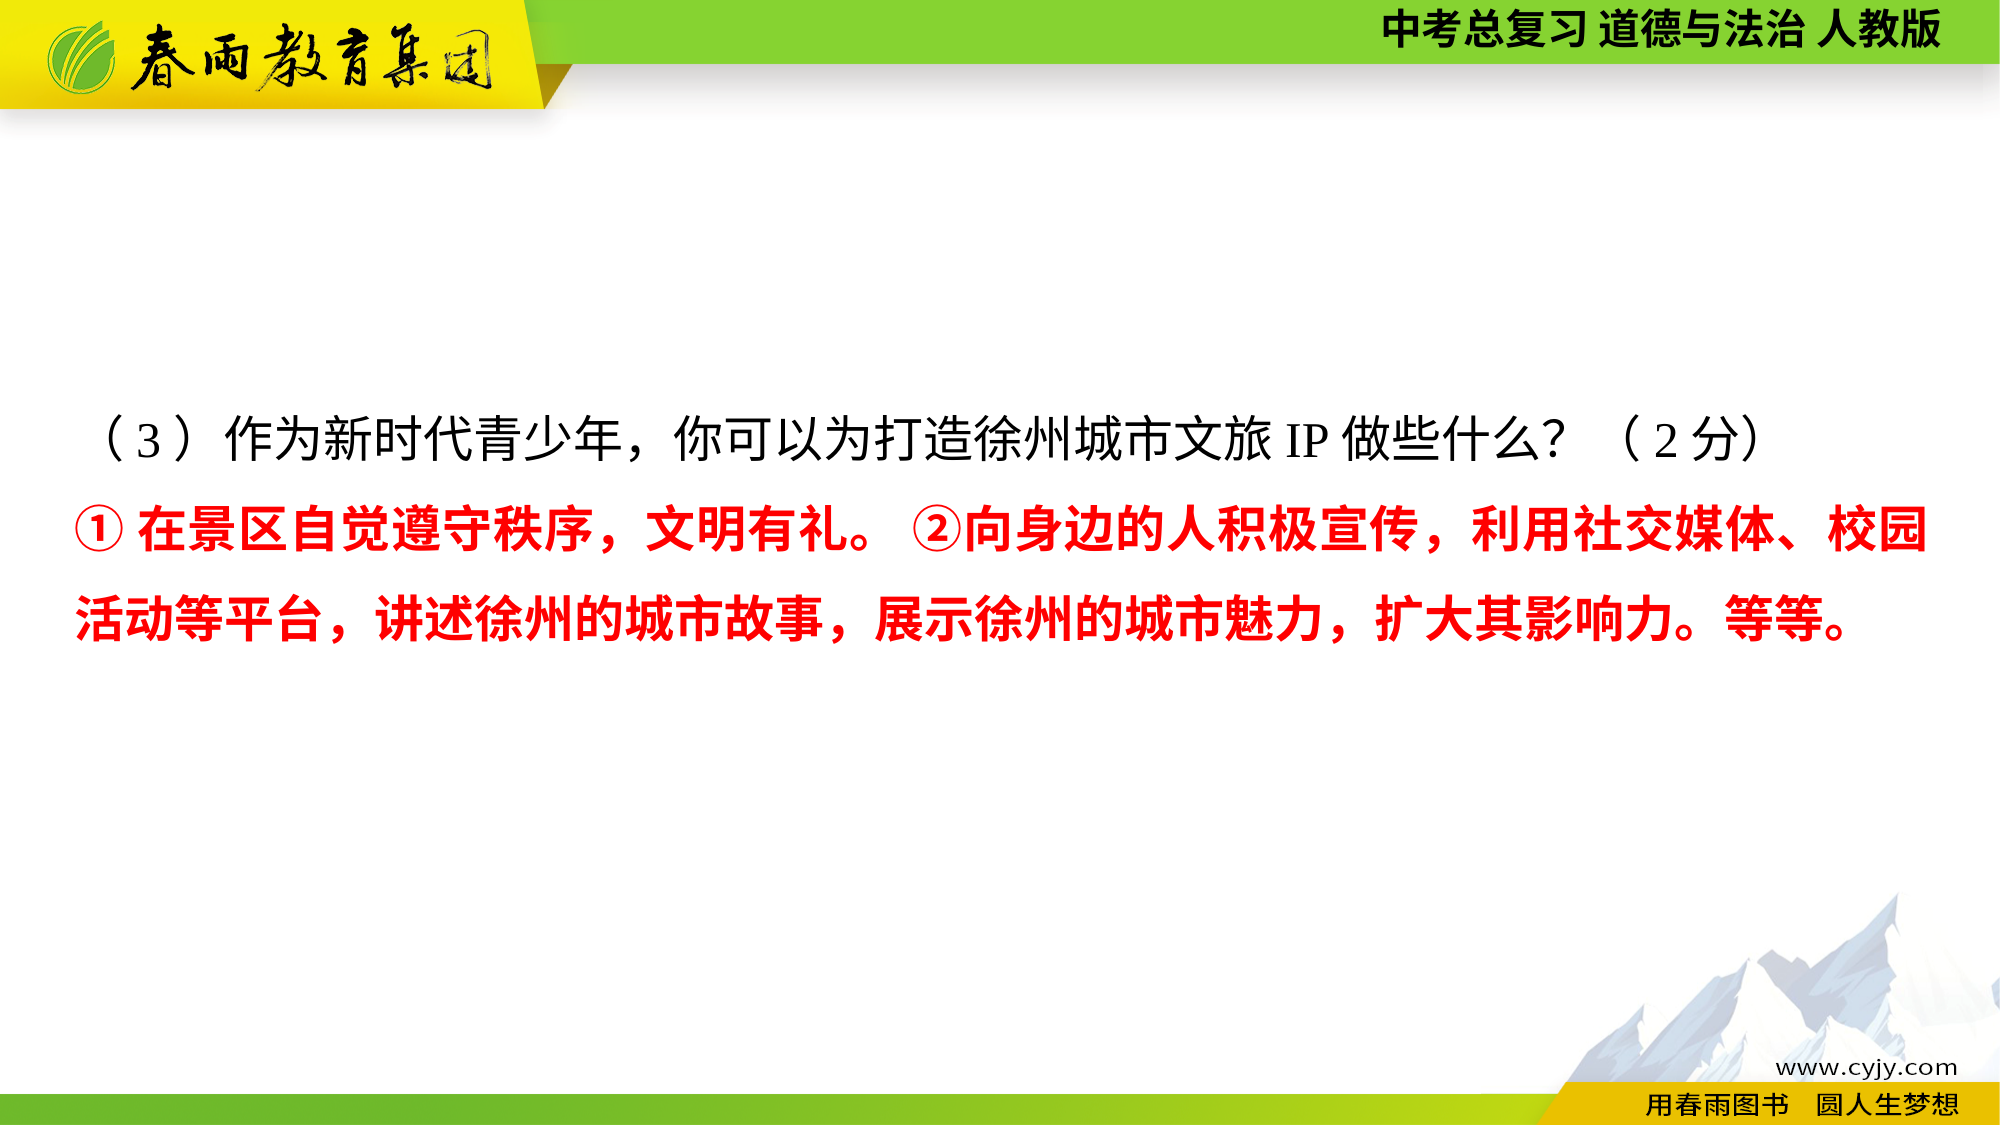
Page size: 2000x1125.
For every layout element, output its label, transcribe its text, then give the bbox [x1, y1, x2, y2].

list （3）作为新时代青少年，你可以为打造徐州城市文旅IP做些什么？（2分） [59, 370, 1944, 459]
text_box ①在景区自觉遵守秩序，文明有礼。 ②向身边的人积极宣传，利用社交媒体、校园活动等平台，讲述徐州的城市故事，展示徐州的城市魅力，扩大其影响力。等等。 [59, 459, 1944, 655]
picture [0, 0, 2000, 1125]
